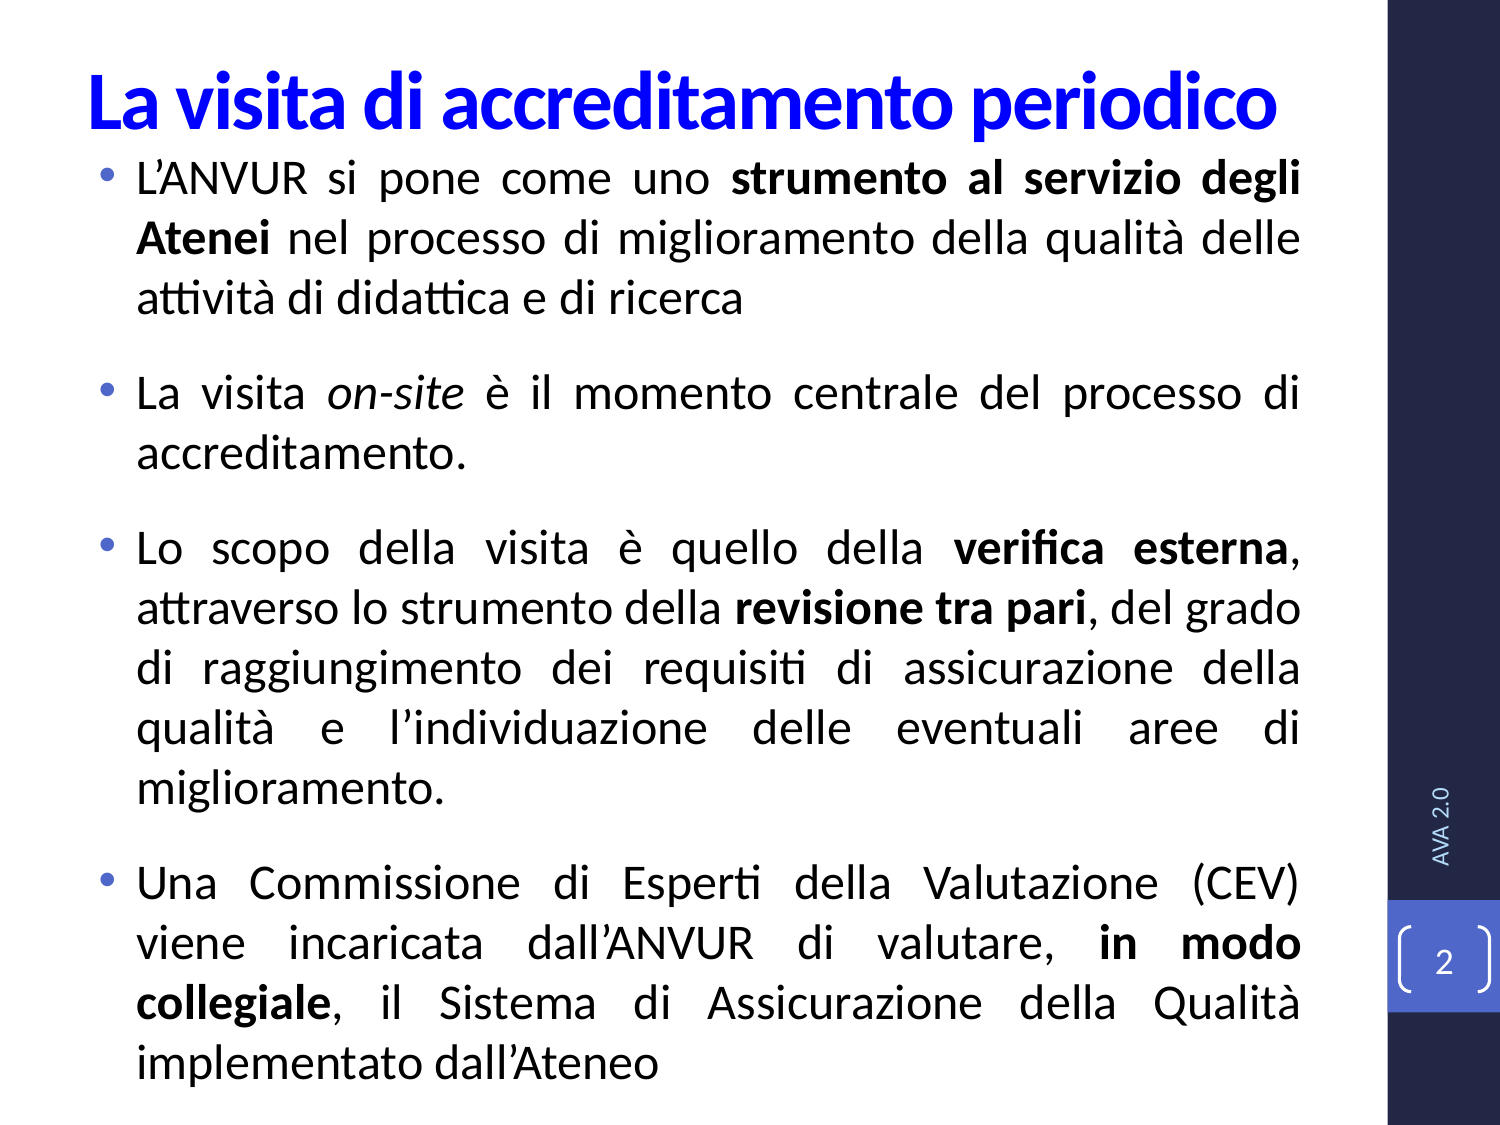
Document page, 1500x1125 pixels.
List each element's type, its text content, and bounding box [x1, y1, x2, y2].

footer AVA 2.0 [1408, 361, 1469, 882]
text_box La visita di accreditamento periodico [69, 54, 1299, 137]
slide_number 2 [1397, 925, 1492, 994]
text_box L’ANVUR si pone come uno strumento al servizio degli Atenei nel processo di miglioramento della qualità delle attività di didattica e di ricerca La visita on-site è il momento centrale del processo di accreditamento. Lo scopo della visita è quello della verifica esterna, attraverso lo strumento della revisione tra pari, del grado di raggiungimento dei requisiti di assicurazione della qualità e l’individuazione delle eventuali aree di miglioramento. Una Commissione di Esperti della Valutazione (CEV) viene incaricata dall’ANVUR di valutare, in modo collegiale, il Sistema di Assicurazione della Qualità implementato dall’Ateneo [64, 137, 1317, 963]
